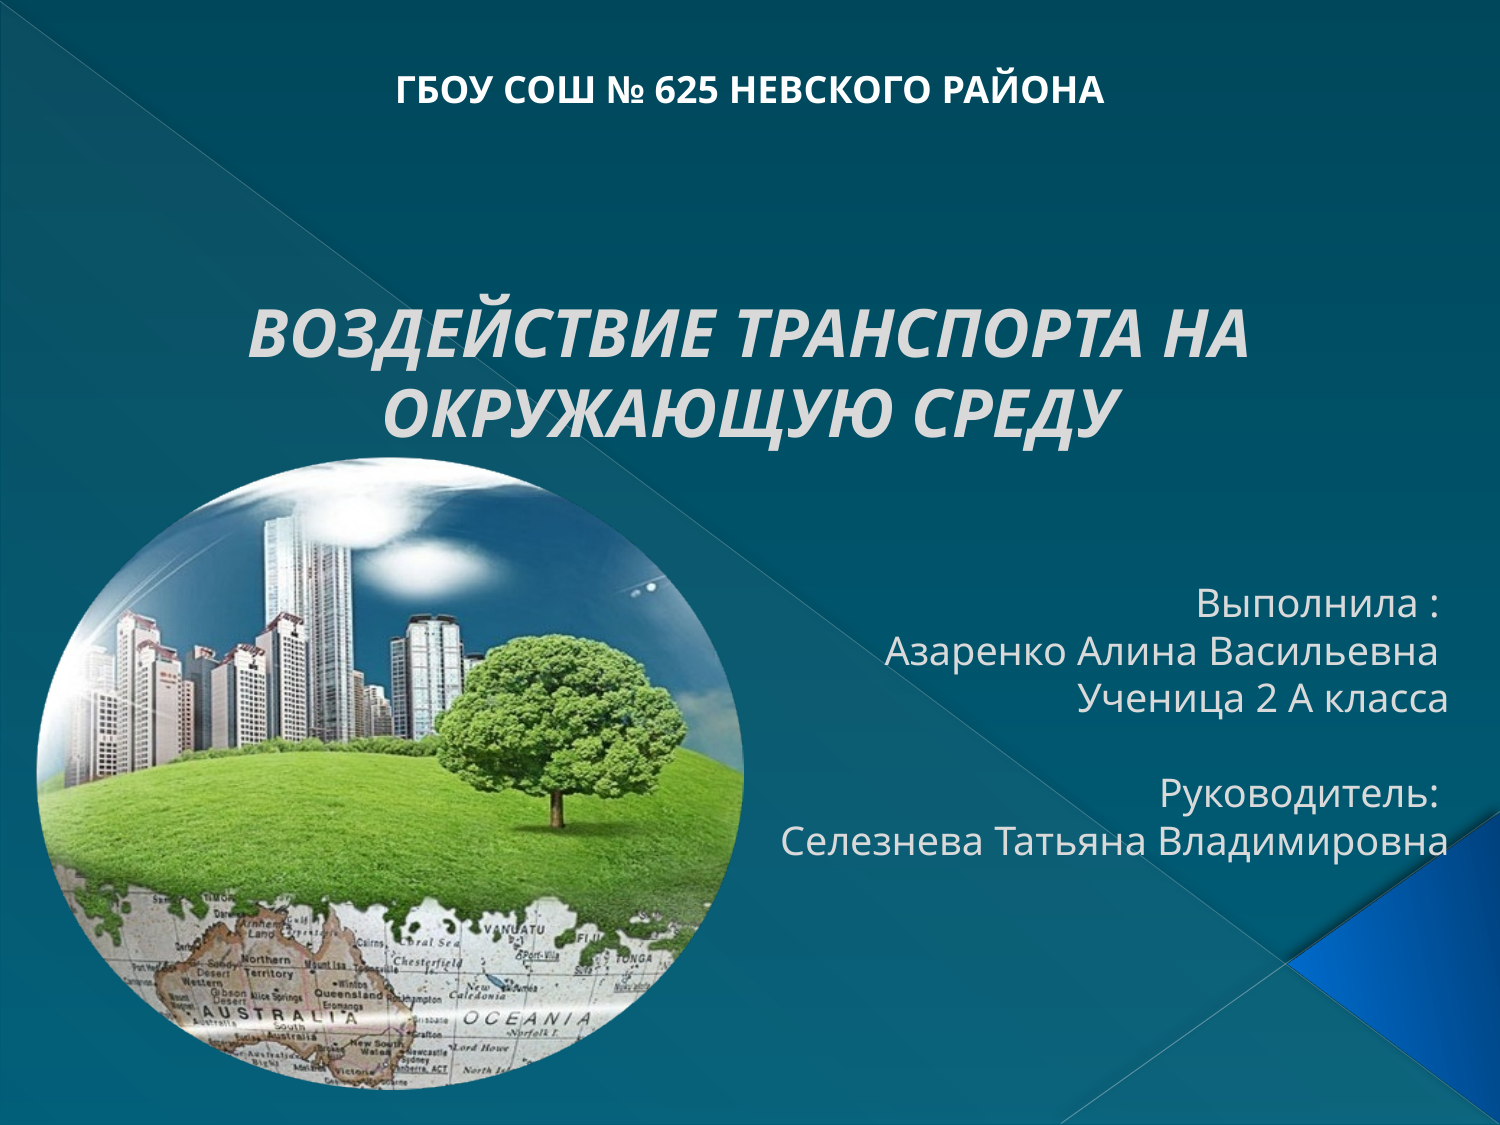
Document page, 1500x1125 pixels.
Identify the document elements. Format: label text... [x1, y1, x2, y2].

picture [37, 456, 744, 1089]
text_box ГБОУ СОШ № 625 НЕВСКОГО РАЙОНА ВОЗДЕЙСТВИЕ ТРАНСПОРТА НА ОКРУЖАЮЩУЮ СРЕДУ Выполнила : Азаренко Алина Васильевна Ученица 2 А класса Руководитель: Селезнева Татьяна Владимировна [35, 58, 1465, 1051]
